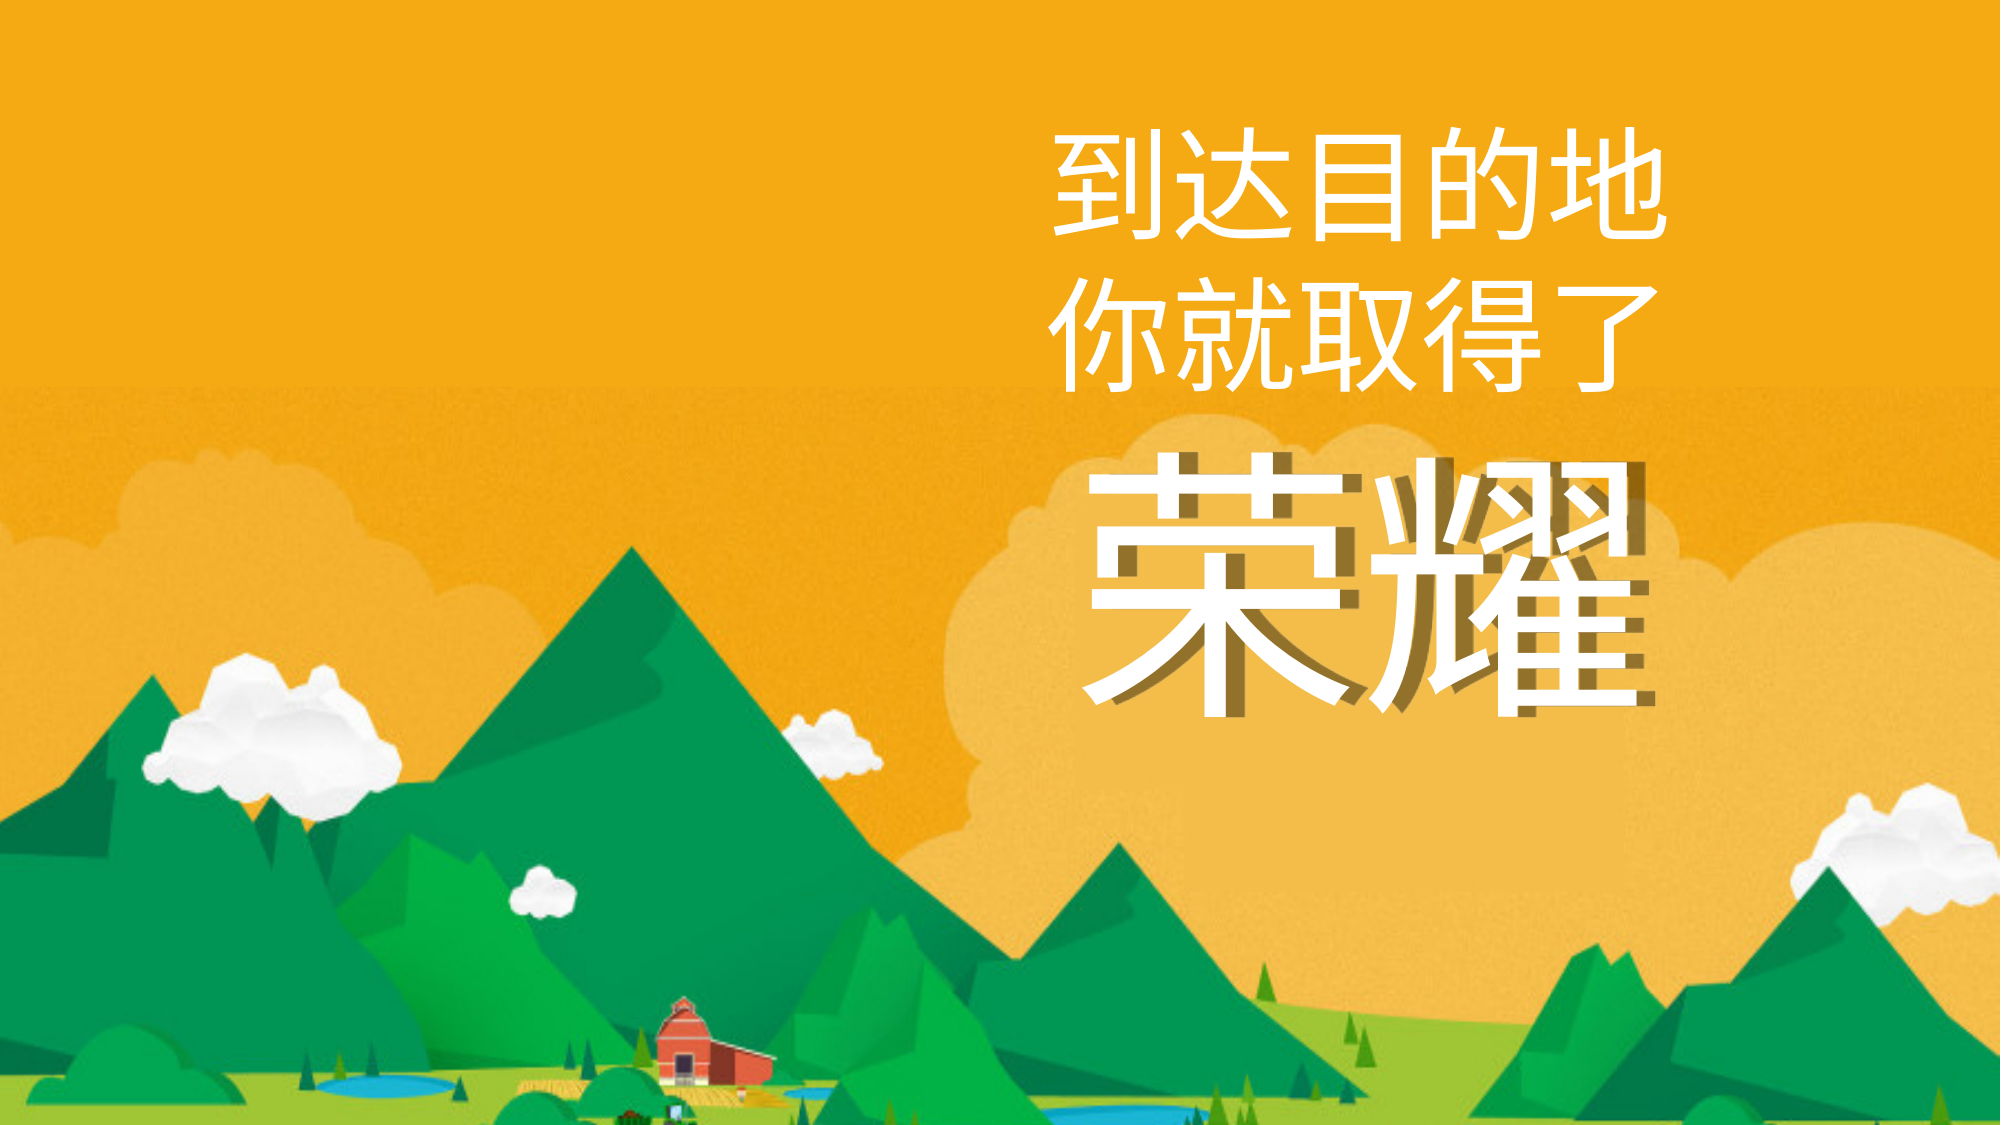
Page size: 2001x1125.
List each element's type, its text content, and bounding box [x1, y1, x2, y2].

picture [0, 387, 2000, 1125]
text_box 到达目的地 你就取得了 [1031, 99, 1687, 387]
